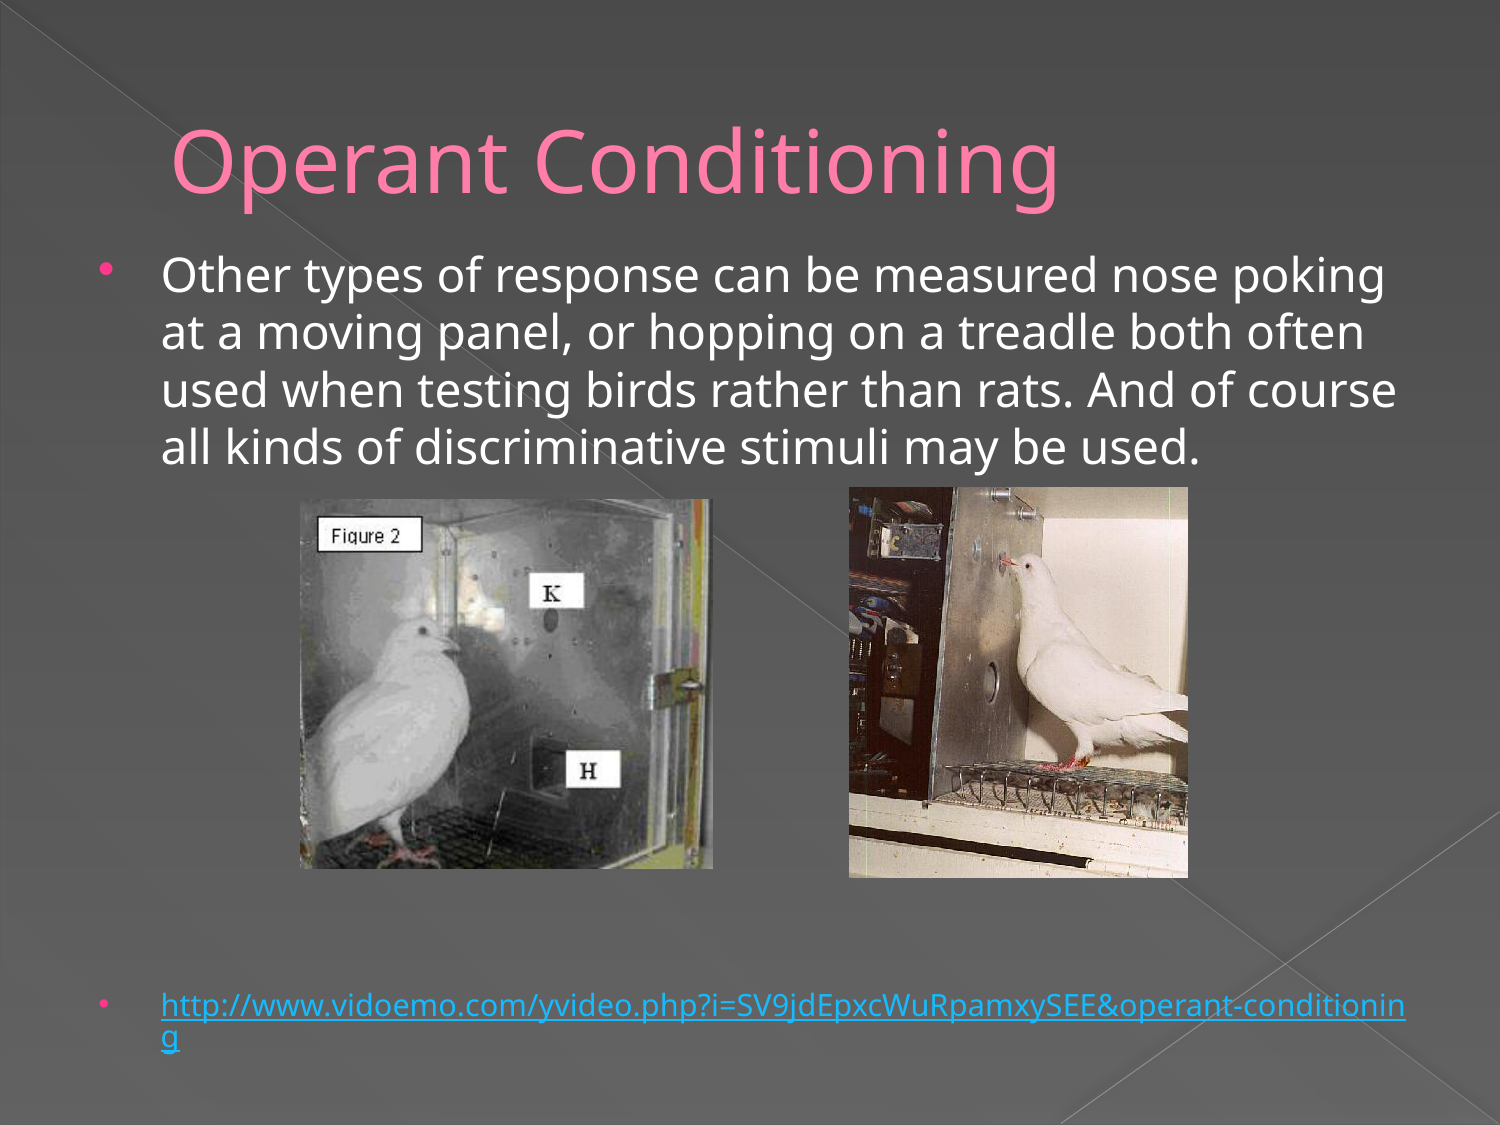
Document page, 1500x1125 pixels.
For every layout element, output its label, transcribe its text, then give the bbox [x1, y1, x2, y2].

picture [299, 499, 713, 869]
title Operant Conditioning [75, 43, 1425, 237]
picture [849, 487, 1188, 878]
list Other types of response can be measured nose poking at a moving panel, or hopping on a treadle both often used when testing birds rather than rats. And of course all kinds of discriminative stimuli may be used. http://www.vidoemo.com/yvideo.php?i=SV9jdEpxcWuRpamxySEE&operant-conditioning [75, 237, 1425, 1050]
